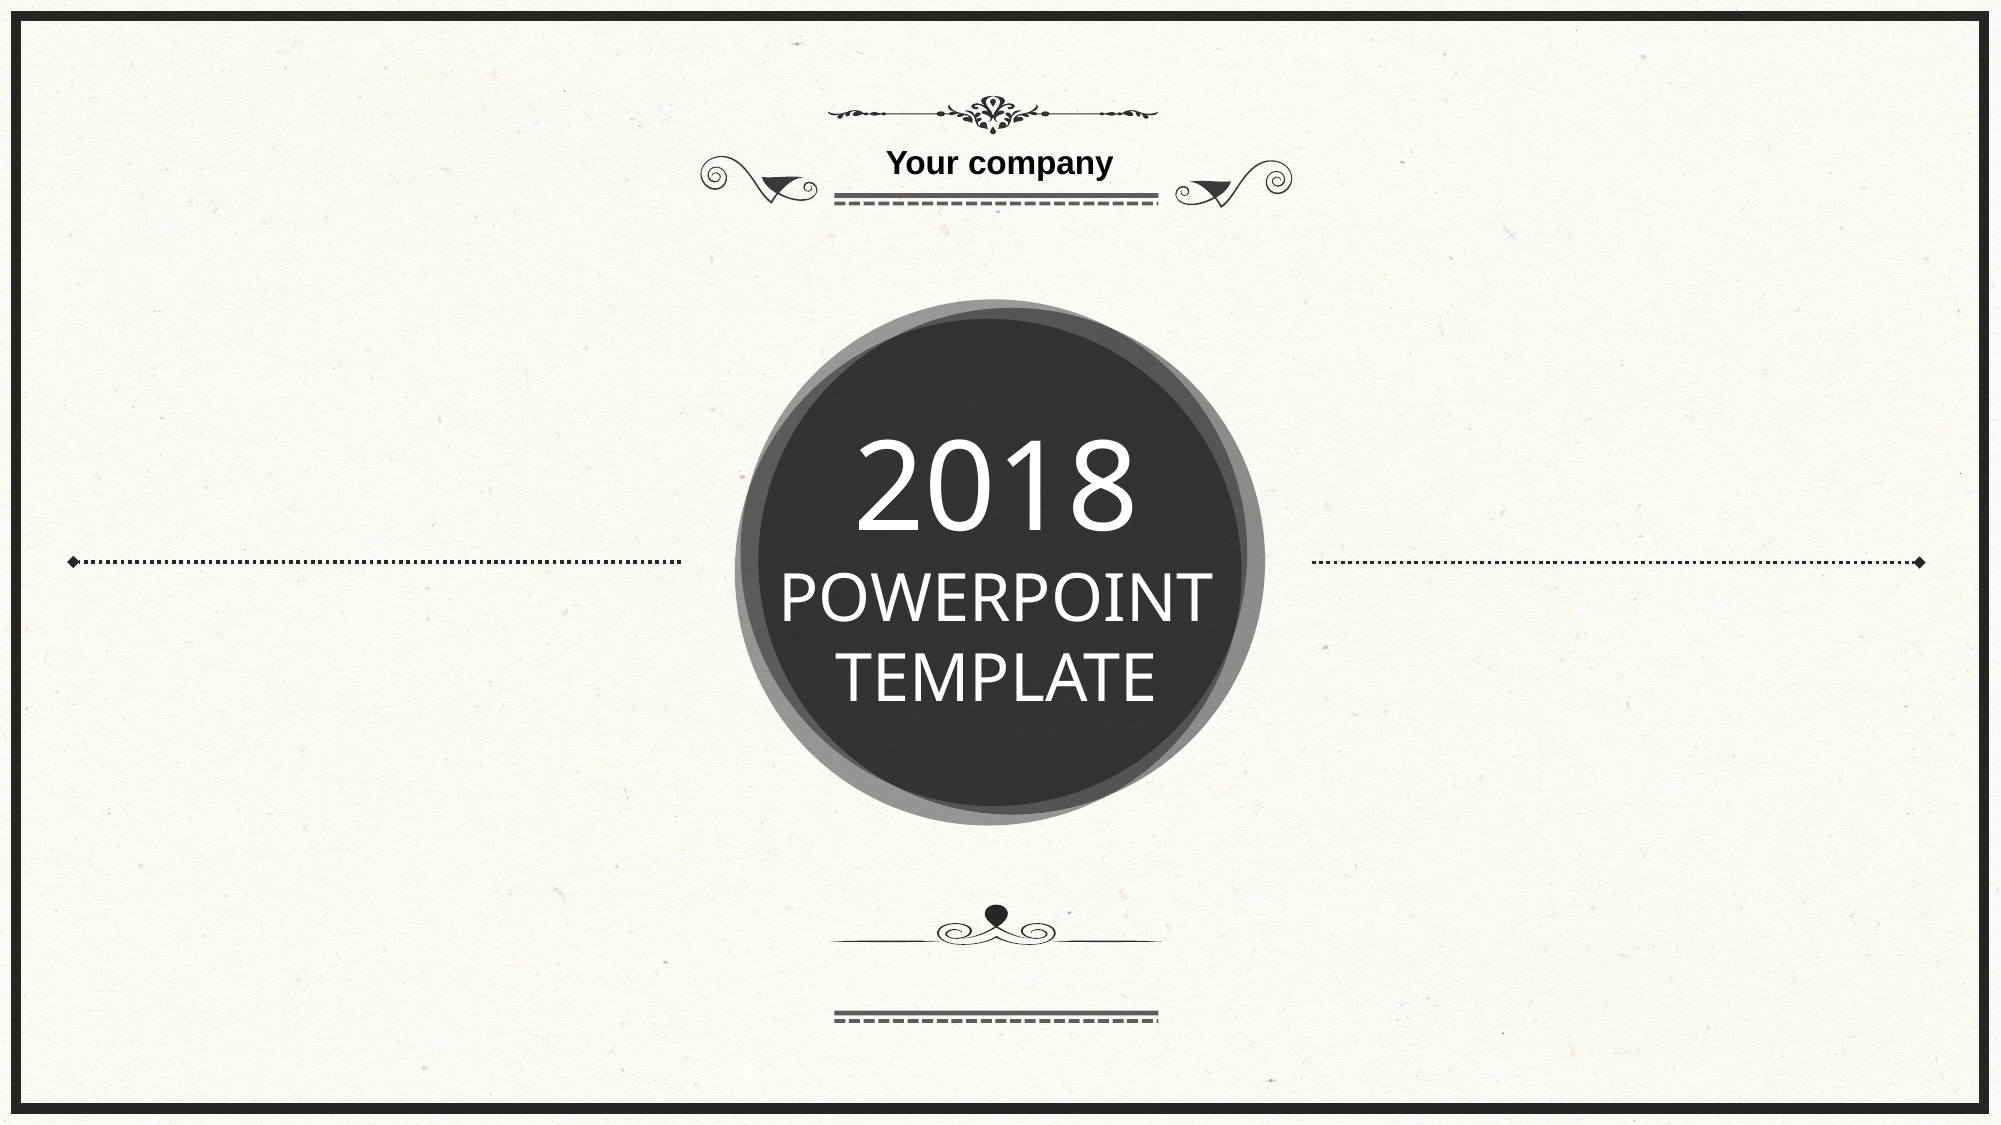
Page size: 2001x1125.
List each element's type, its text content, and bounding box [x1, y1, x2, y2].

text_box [834, 1012, 1159, 1021]
text_box Your company [857, 134, 1143, 189]
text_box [830, 901, 1162, 948]
text_box [700, 155, 818, 204]
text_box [734, 299, 1266, 826]
text_box [1175, 160, 1293, 208]
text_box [834, 195, 1159, 204]
text_box [15, 15, 1985, 1109]
